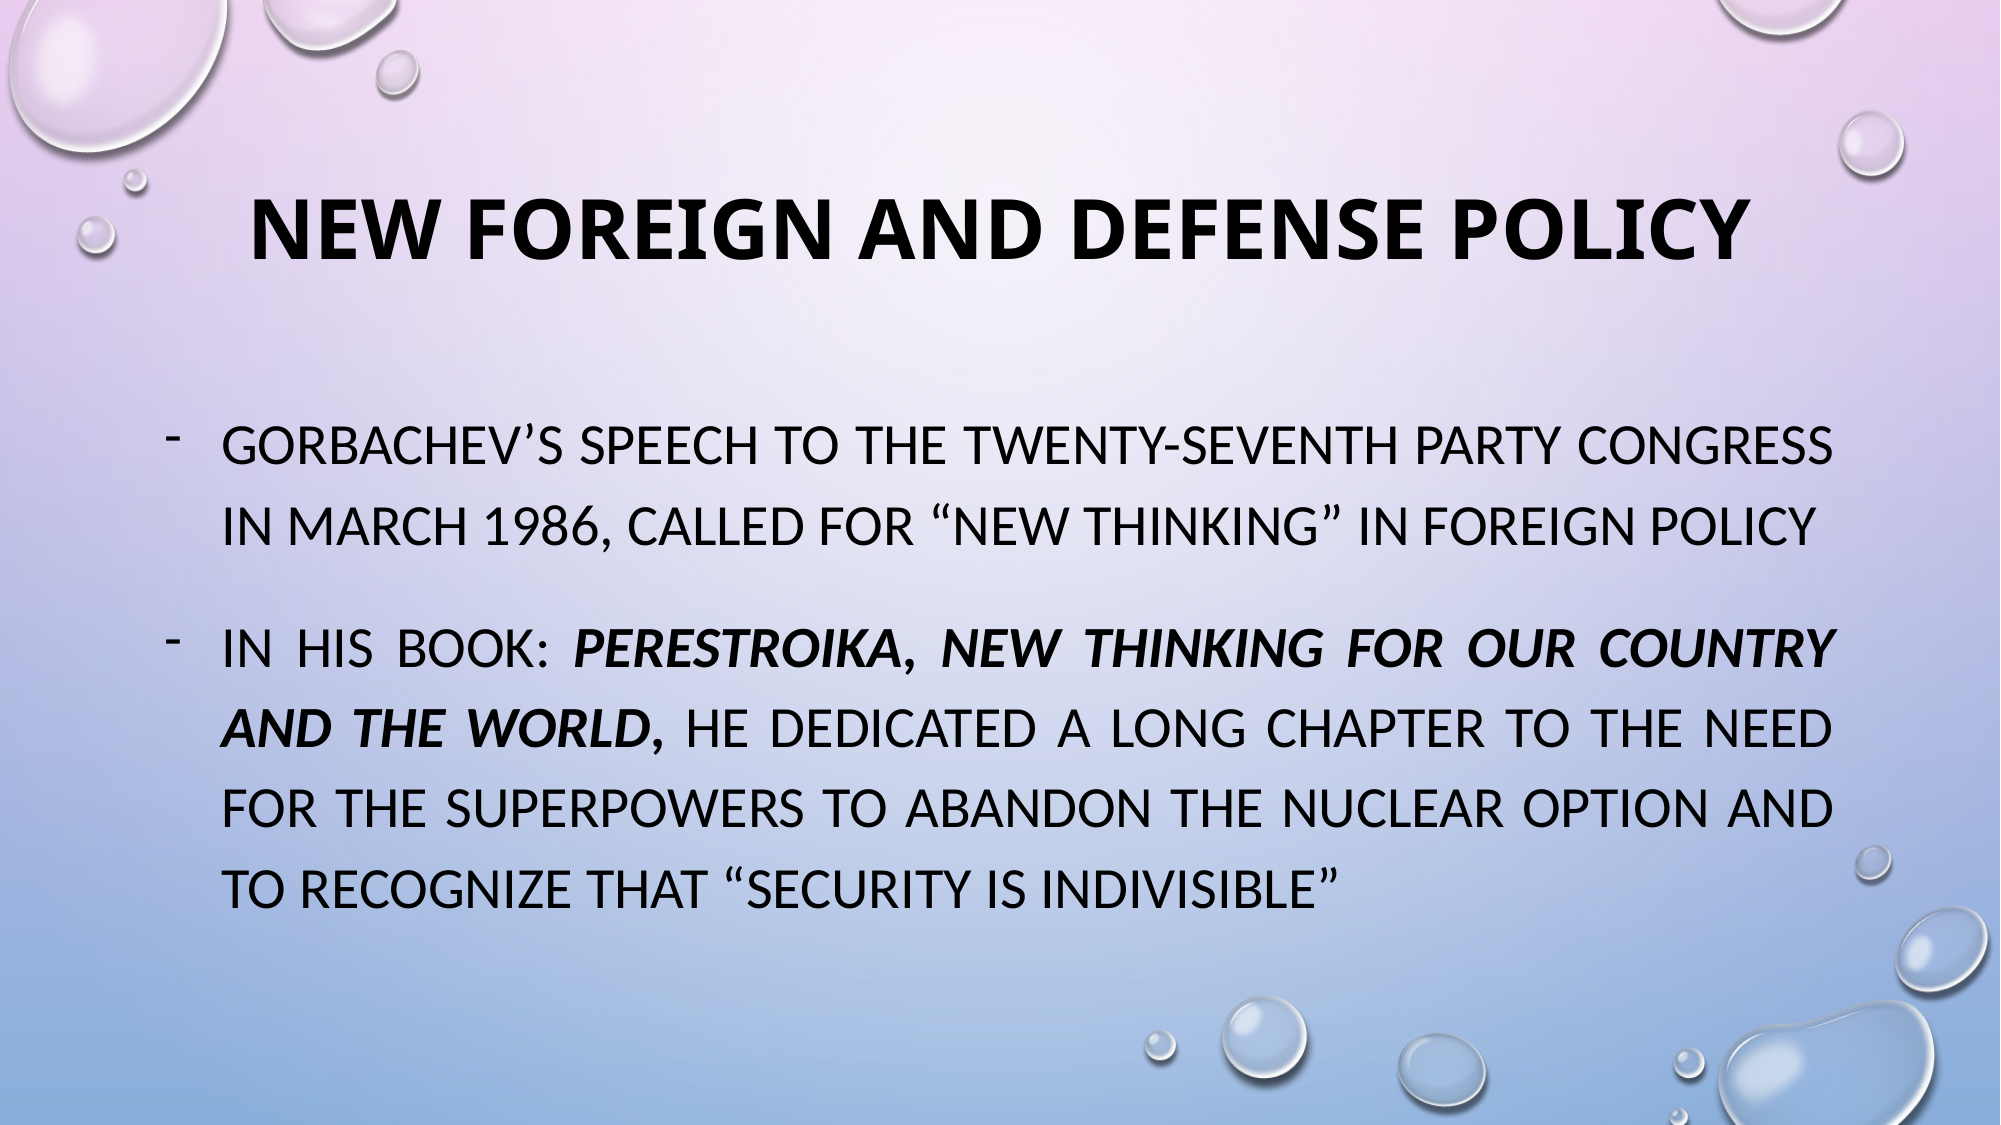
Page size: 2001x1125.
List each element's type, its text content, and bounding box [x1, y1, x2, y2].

picture [0, 0, 2000, 1125]
list Gorbachev’s speech to the Twenty-seventh Party Congress in March 1986, called for “new thinking” in foreign policy In his book: Perestroika, New Thinking for Our Country and the World, he dedicated a long chapter to the need for the superpowers to abandon the nuclear option and to recognize that “security is indivisible” [149, 388, 1850, 950]
title New foreign and defense policy [149, 101, 1851, 364]
